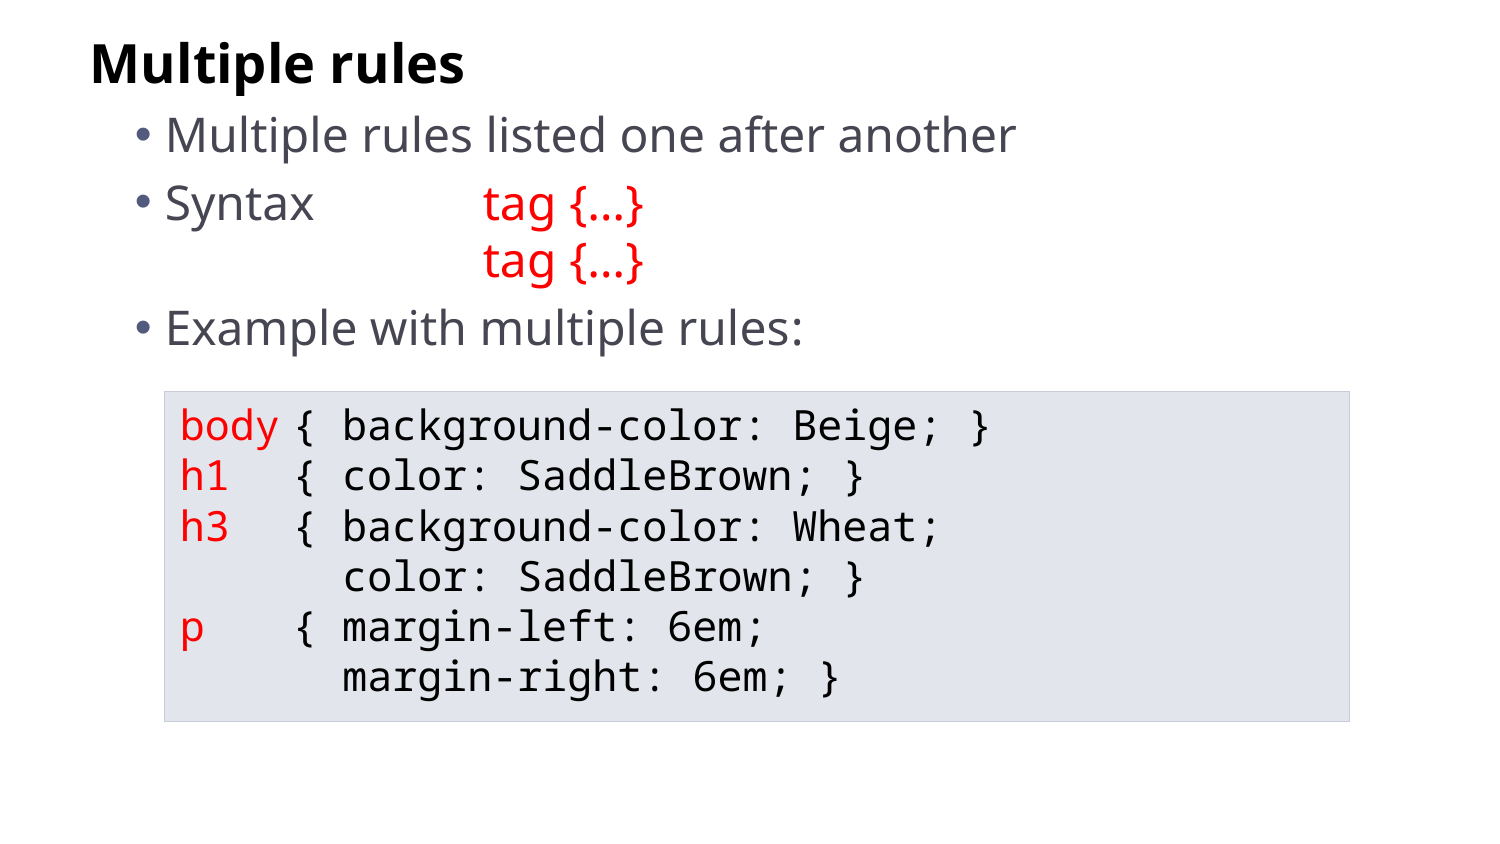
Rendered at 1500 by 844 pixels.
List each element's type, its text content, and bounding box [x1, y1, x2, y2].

text_box body { background-color: Beige; } h1 { color: SaddleBrown; } h3 { background-color: Wheat; color: SaddleBrown; } p { margin-left: 6em; margin-right: 6em; } [164, 391, 1350, 722]
list Multiple rules Multiple rules listed one after another Syntax tag {…} tag {…} Example with multiple rules: [75, 21, 1475, 835]
